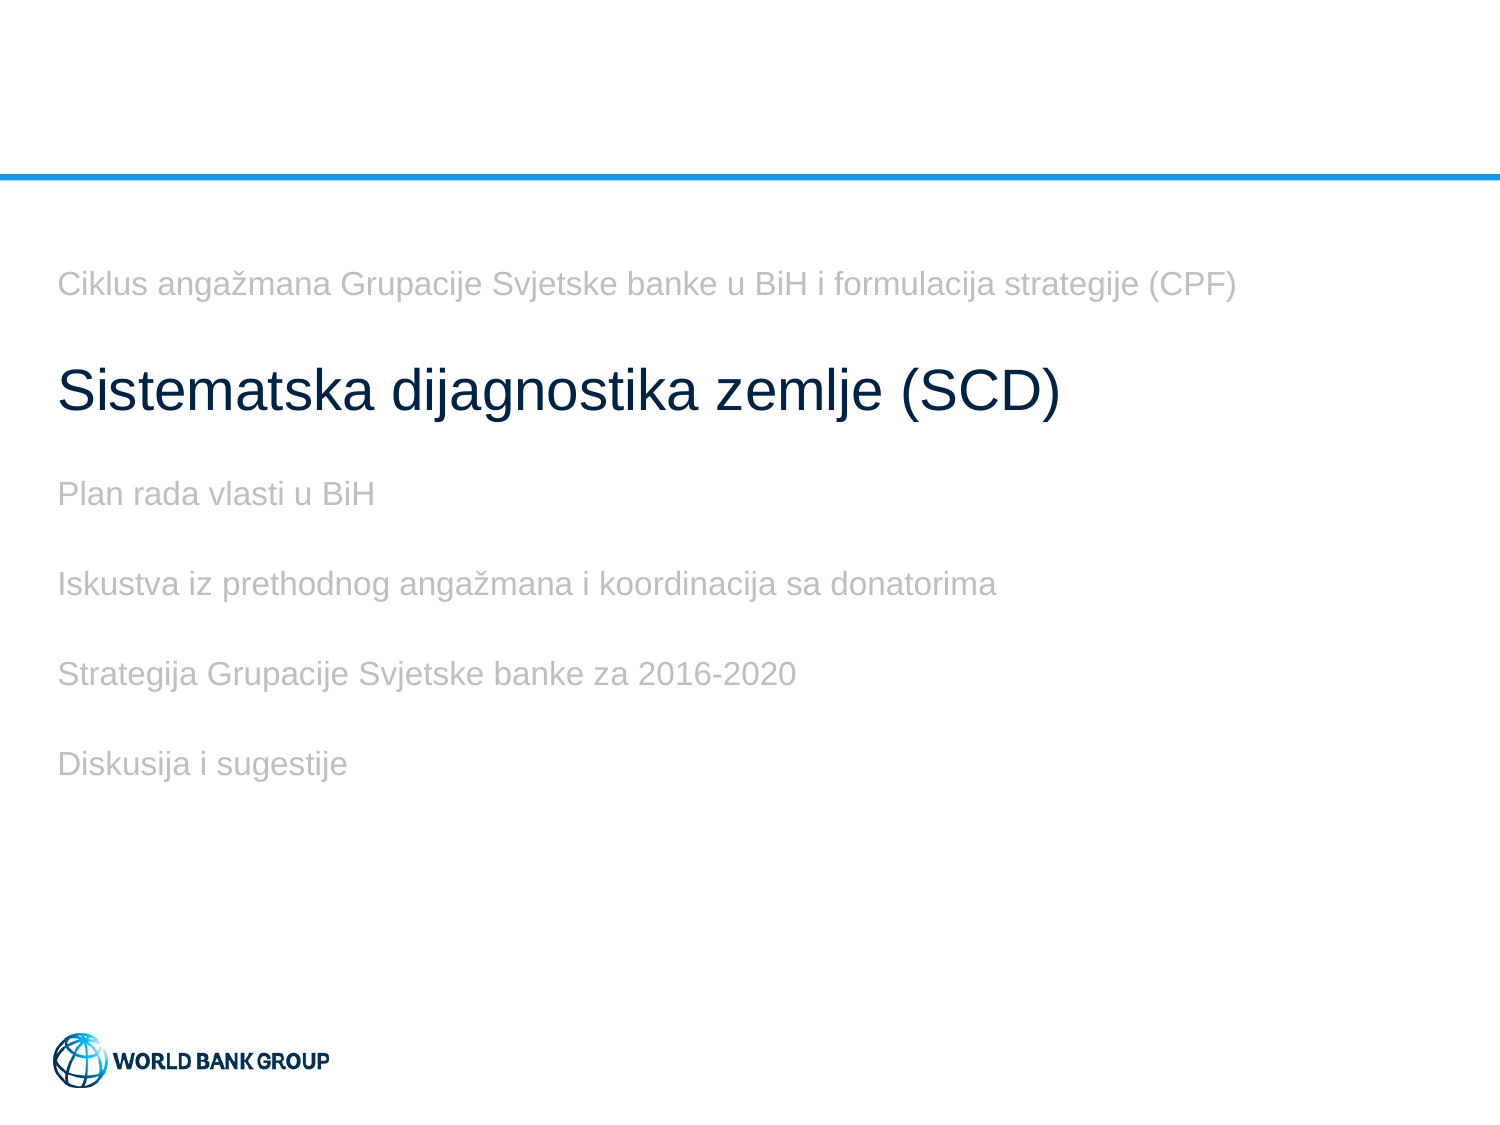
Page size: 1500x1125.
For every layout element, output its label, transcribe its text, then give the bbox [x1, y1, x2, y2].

picture [77, 1045, 85, 1055]
picture [53, 1033, 329, 1088]
picture [0, 174, 1500, 180]
picture [69, 1043, 79, 1050]
list Ciklus angažmana Grupacije Svjetske banke u BiH i formulacija strategije (CPF) Sistematska dijagnostika zemlje (SCD) Plan rada vlasti u BiH Iskustva iz prethodnog angažmana i koordinacija sa donatorima Strategija Grupacije Svjetske banke za 2016-2020 Diskusija i sugestije [57, 262, 1448, 1020]
